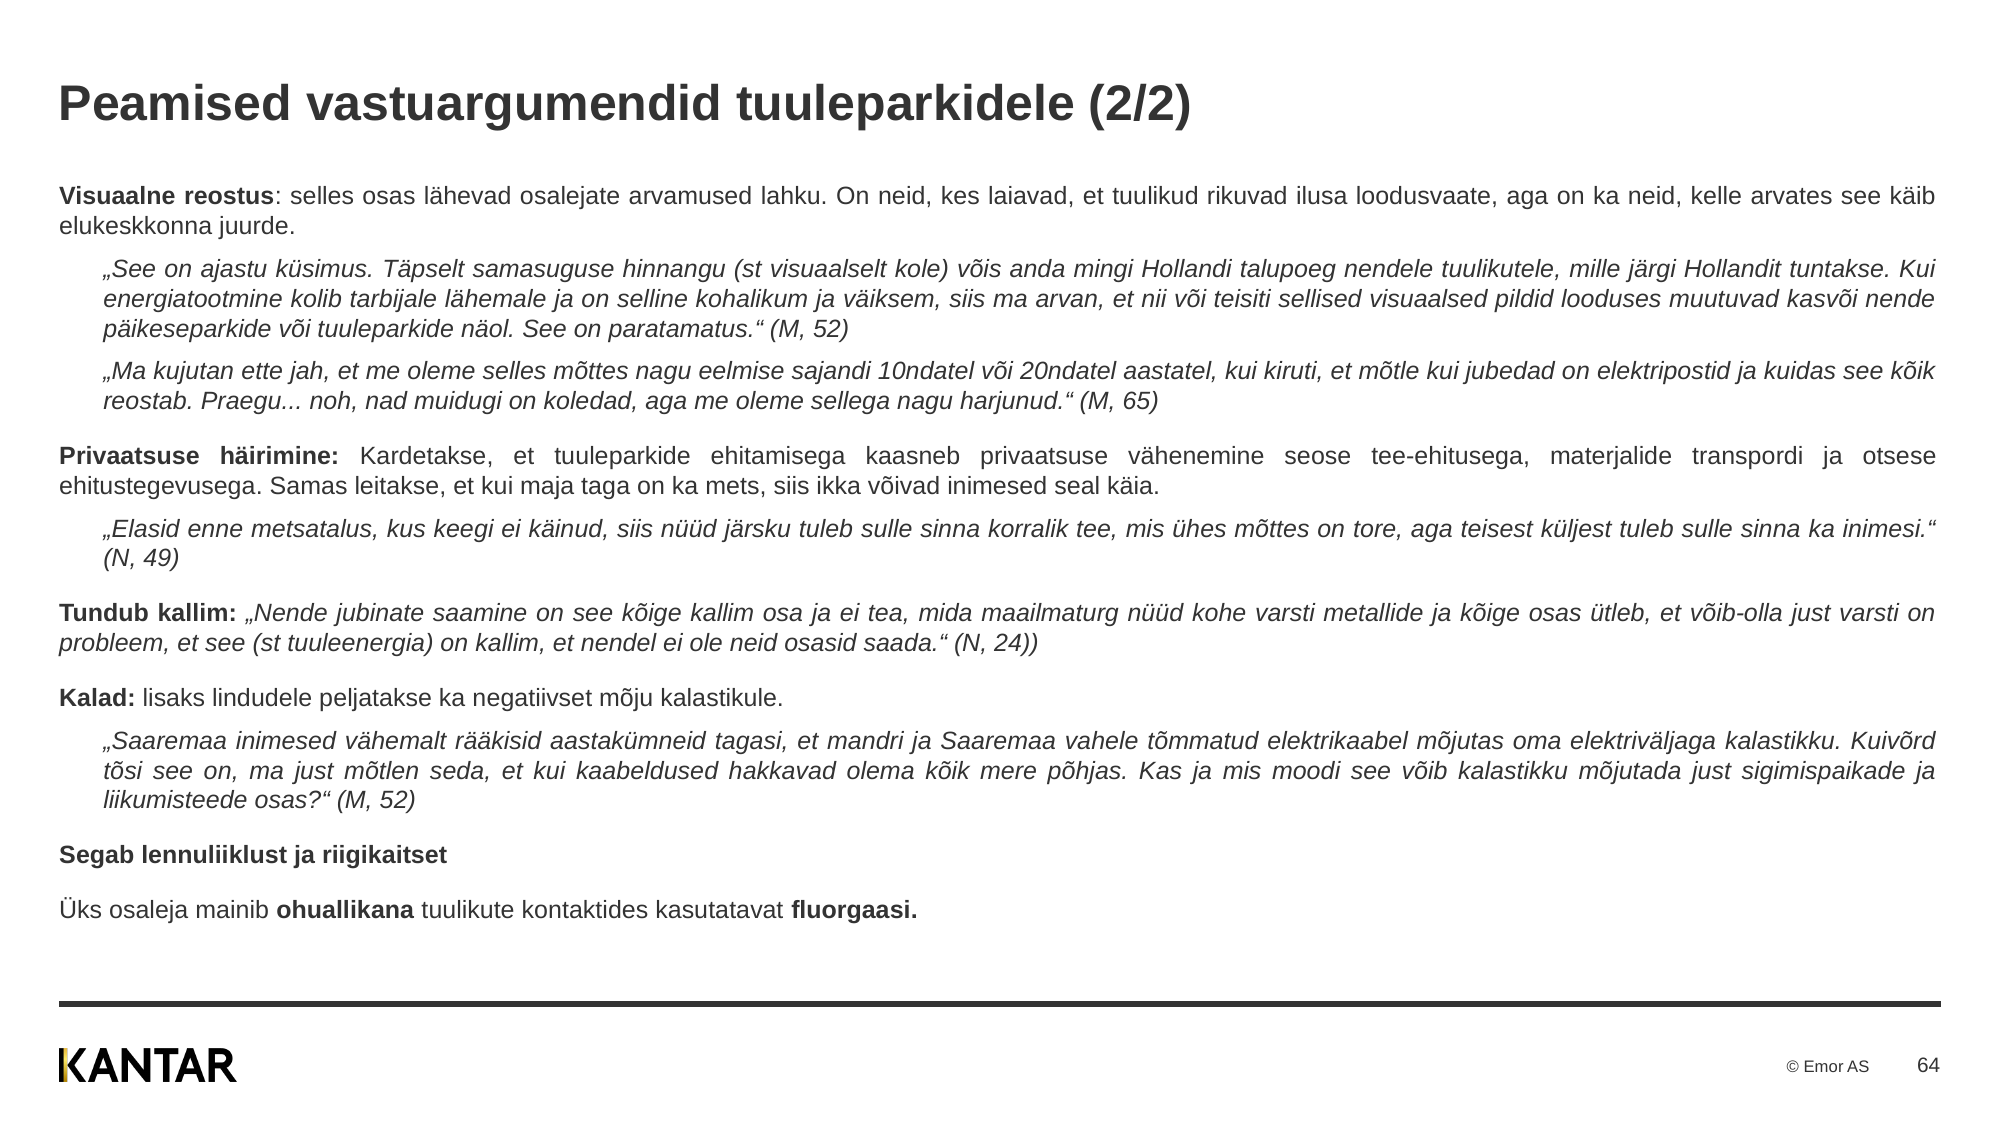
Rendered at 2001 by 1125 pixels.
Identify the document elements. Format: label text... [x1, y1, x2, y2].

list Visuaalne reostus: selles osas lähevad osalejate arvamused lahku. On neid, kes laiavad, et tuulikud rikuvad ilusa loodusvaate, aga on ka neid, kelle arvates see käib elukeskkonna juurde. „See on ajastu küsimus. Täpselt samasuguse hinnangu (st visuaalselt kole) võis anda mingi Hollandi talupoeg nendele tuulikutele, mille järgi Hollandit tuntakse. Kui energiatootmine kolib tarbijale lähemale ja on selline kohalikum ja väiksem, siis ma arvan, et nii või teisiti sellised visuaalsed pildid looduses muutuvad kasvõi nende päikeseparkide või tuuleparkide näol. See on paratamatus.“ (M, 52) „Ma kujutan ette jah, et me oleme selles mõttes nagu eelmise sajandi 10ndatel või 20ndatel aastatel, kui kiruti, et mõtle kui jubedad on elektripostid ja kuidas see kõik reostab. Praegu... noh, nad muidugi on koledad, aga me oleme sellega nagu harjunud.“ (M, 65) Privaatsuse häirimine: Kardetakse, et tuuleparkide ehitamisega kaasneb privaatsuse vähenemine seose tee-ehitusega, materjalide transpordi ja otsese ehitustegevusega. Samas leitakse, et kui maja taga on ka mets, siis ikka võivad inimesed seal käia. „Elasid enne metsatalus, kus keegi ei käinud, siis nüüd järsku tuleb sulle sinna korralik tee, mis ühes mõttes on tore, aga teisest küljest tuleb sulle sinna ka inimesi.“ (N, 49) Tundub kallim: „Nende jubinate saamine on see kõige kallim osa ja ei tea, mida maailmaturg nüüd kohe varsti metallide ja kõige osas ütleb, et võib-olla just varsti on probleem, et see (st tuuleenergia) on kallim, et nendel ei ole neid osasid saada.“ (N, 24)) Kalad: lisaks lindudele peljatakse ka negatiivset mõju kalastikule. „Saaremaa inimesed vähemalt rääkisid aastakümneid tagasi, et mandri ja Saaremaa vahele tõmmatud elektrikaabel mõjutas oma elektriväljaga kalastikku. Kuivõrd tõsi see on, ma just mõtlen seda, et kui kaabeldused hakkavad olema kõik mere põhjas. Kas ja mis moodi see võib kalastikku mõjutada just sigimispaikade ja liikumisteede osas?“ (M, 52) Segab lennuliiklust ja riigikaitset Üks osaleja mainib ohuallikana tuulikute kontaktides kasutatavat fluorgaasi. [59, 179, 1940, 998]
picture [59, 1048, 237, 1082]
title Peamised vastuargumendid tuuleparkidele (2/2) [59, 70, 1941, 137]
slide_number 64 [1780, 1048, 1941, 1081]
